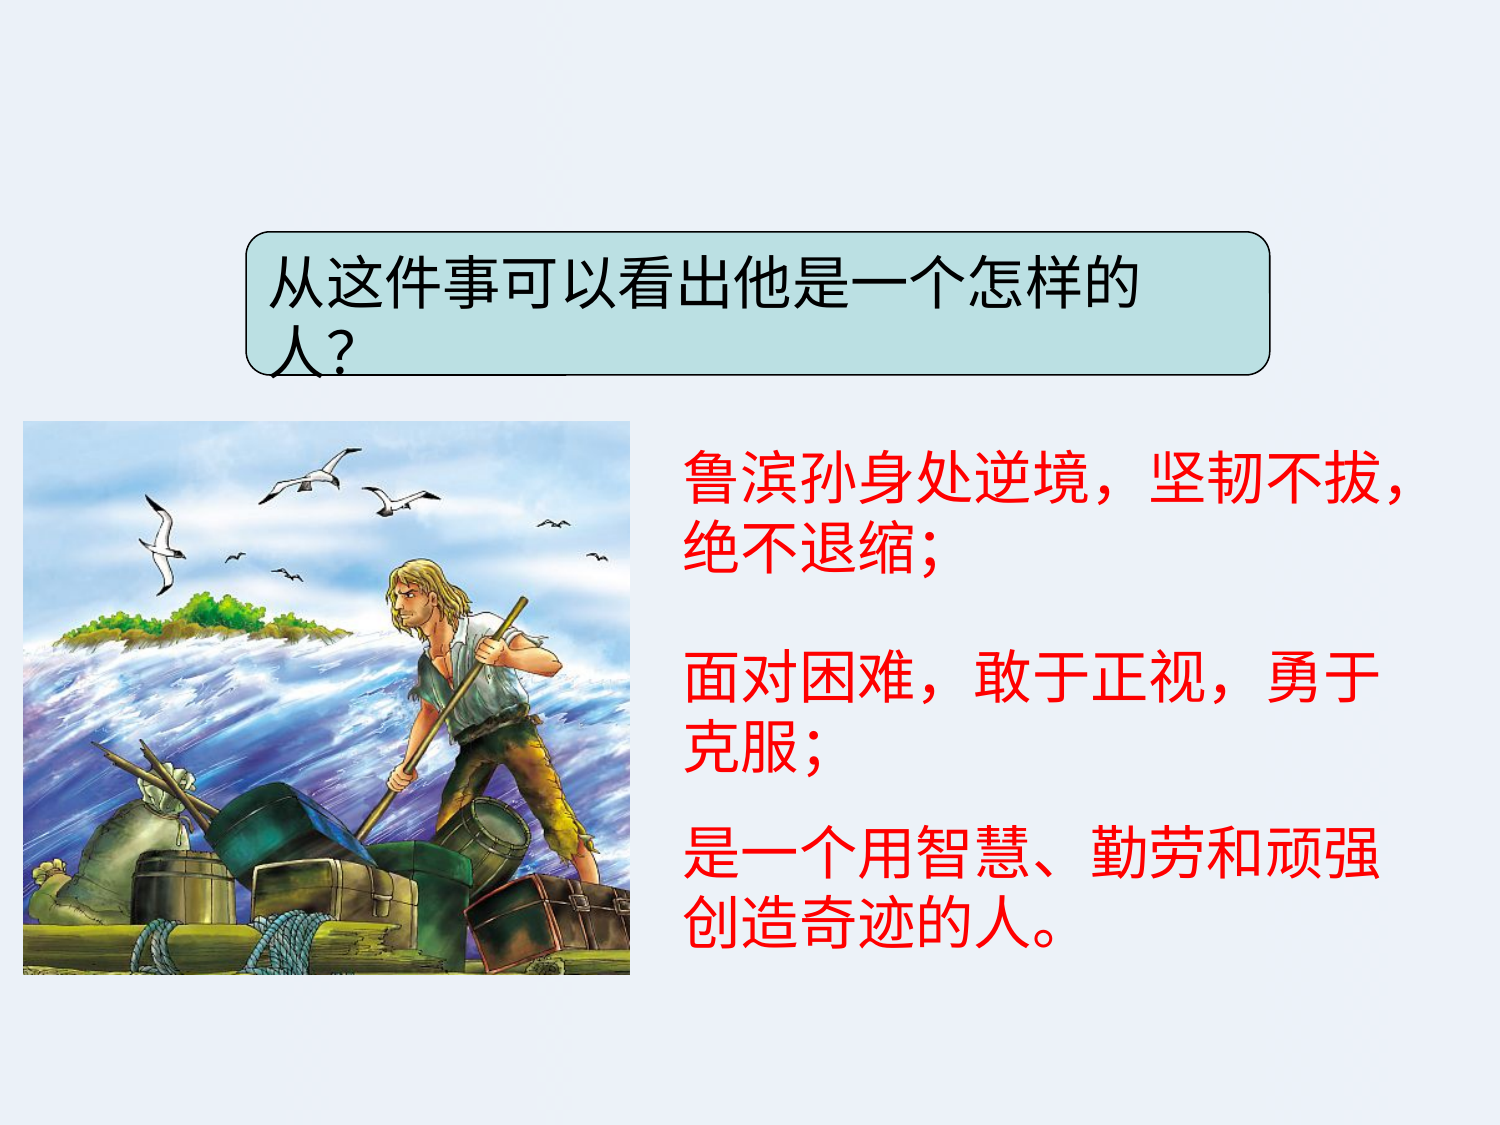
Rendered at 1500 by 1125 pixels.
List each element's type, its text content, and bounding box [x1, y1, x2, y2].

picture [0, 0, 1500, 1125]
text_box 鲁滨孙身处逆境，坚韧不拔，绝不退缩； [667, 433, 1483, 589]
text_box 从这件事可以看出他是一个怎样的人？ [246, 231, 1270, 376]
text_box 是一个用智慧、勤劳和顽强创造奇迹的人。 [667, 808, 1418, 964]
text_box 面对困难，敢于正视，勇于克服； [667, 632, 1413, 788]
